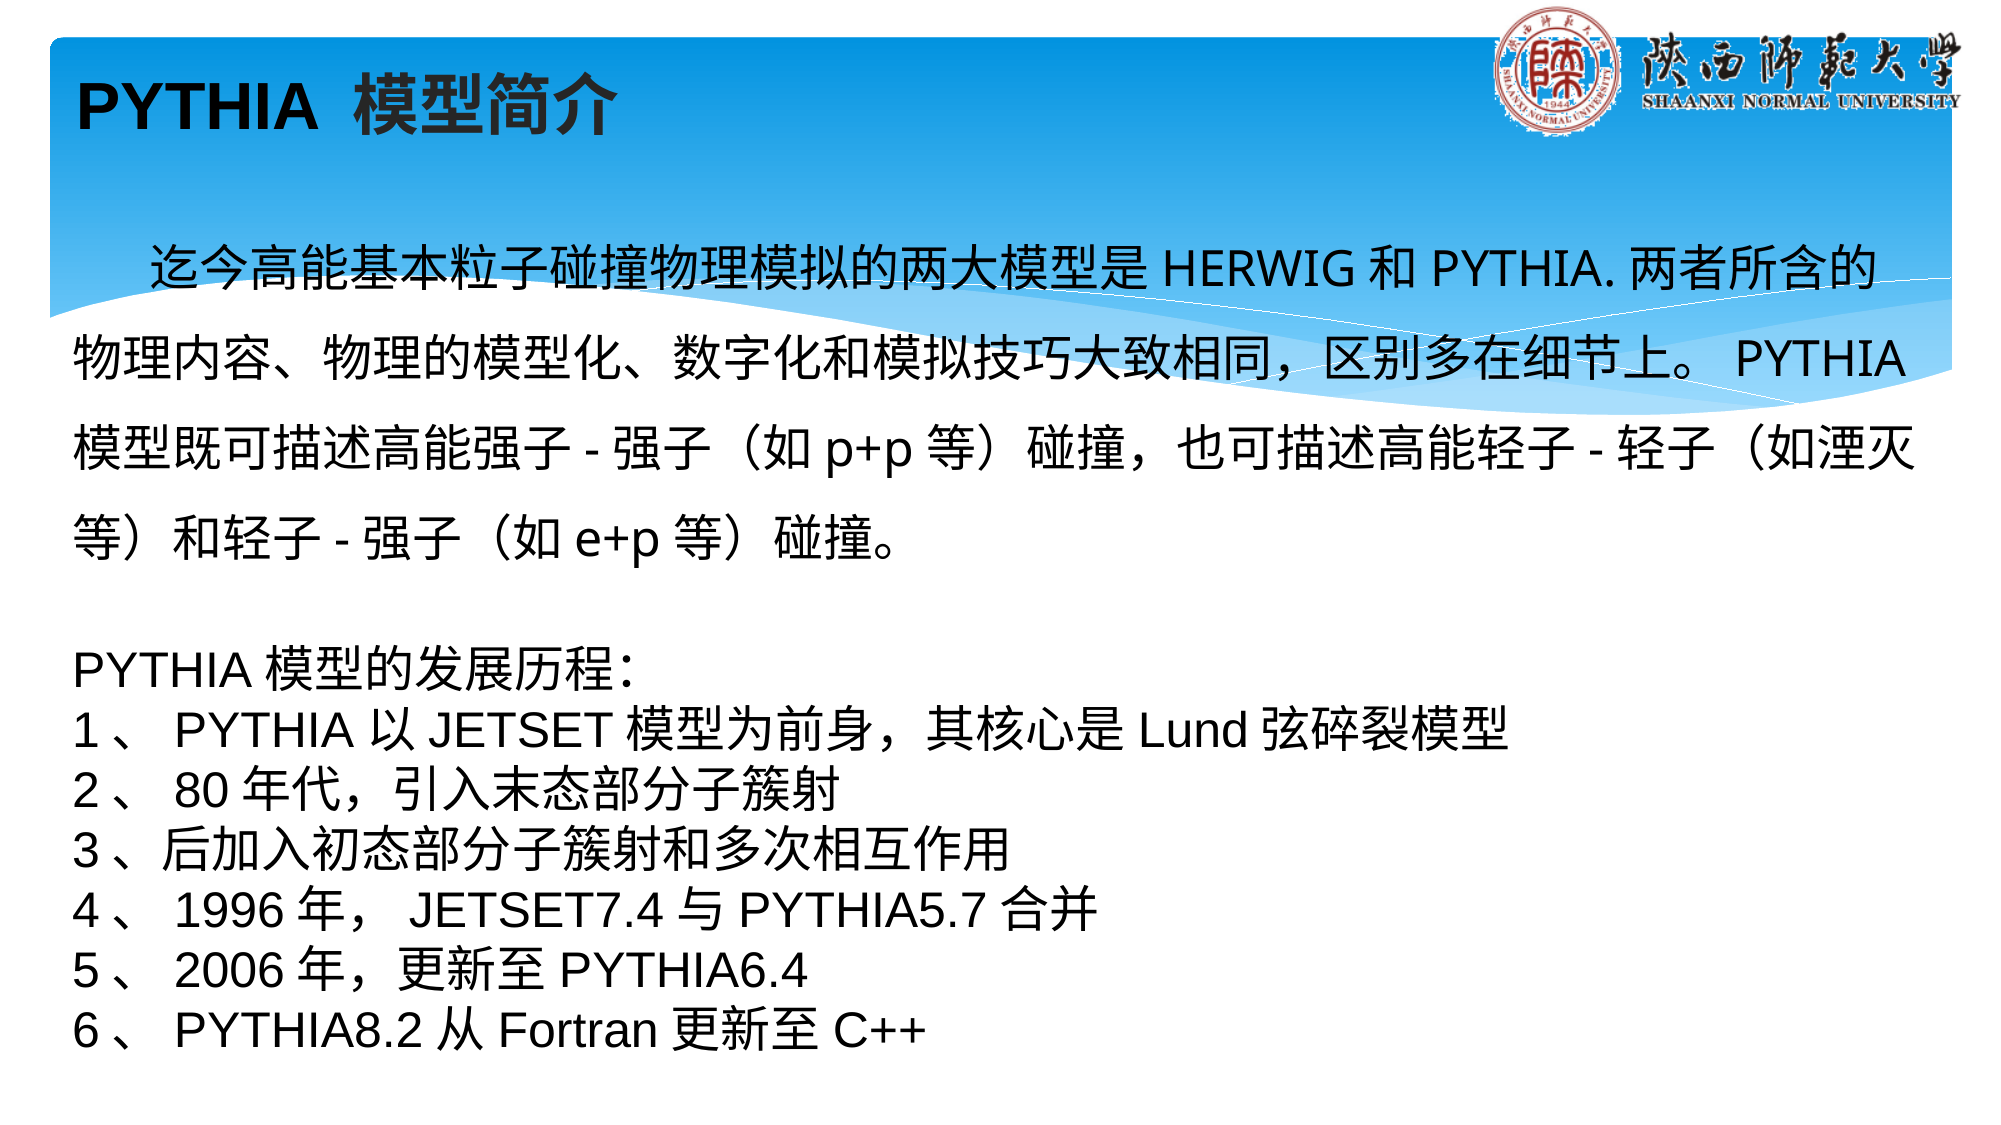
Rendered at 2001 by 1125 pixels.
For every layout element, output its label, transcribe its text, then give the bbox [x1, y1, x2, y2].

text_box PYTHIA模型的发展历程： 1、PYTHIA以JETSET模型为前身，其核心是Lund弦碎裂模型 2、80年代，引入末态部分子簇射 3、后加入初态部分子簇射和多次相互作用 4、1996年，JETSET7.4与PYTHIA5.7合并 5、2006年，更新至PYTHIA6.4 6、PYTHIA8.2从Fortran更新至C++ [57, 630, 1943, 1065]
picture [1474, 0, 2000, 143]
text_box PYTHIA 模型简介 [61, 55, 635, 151]
